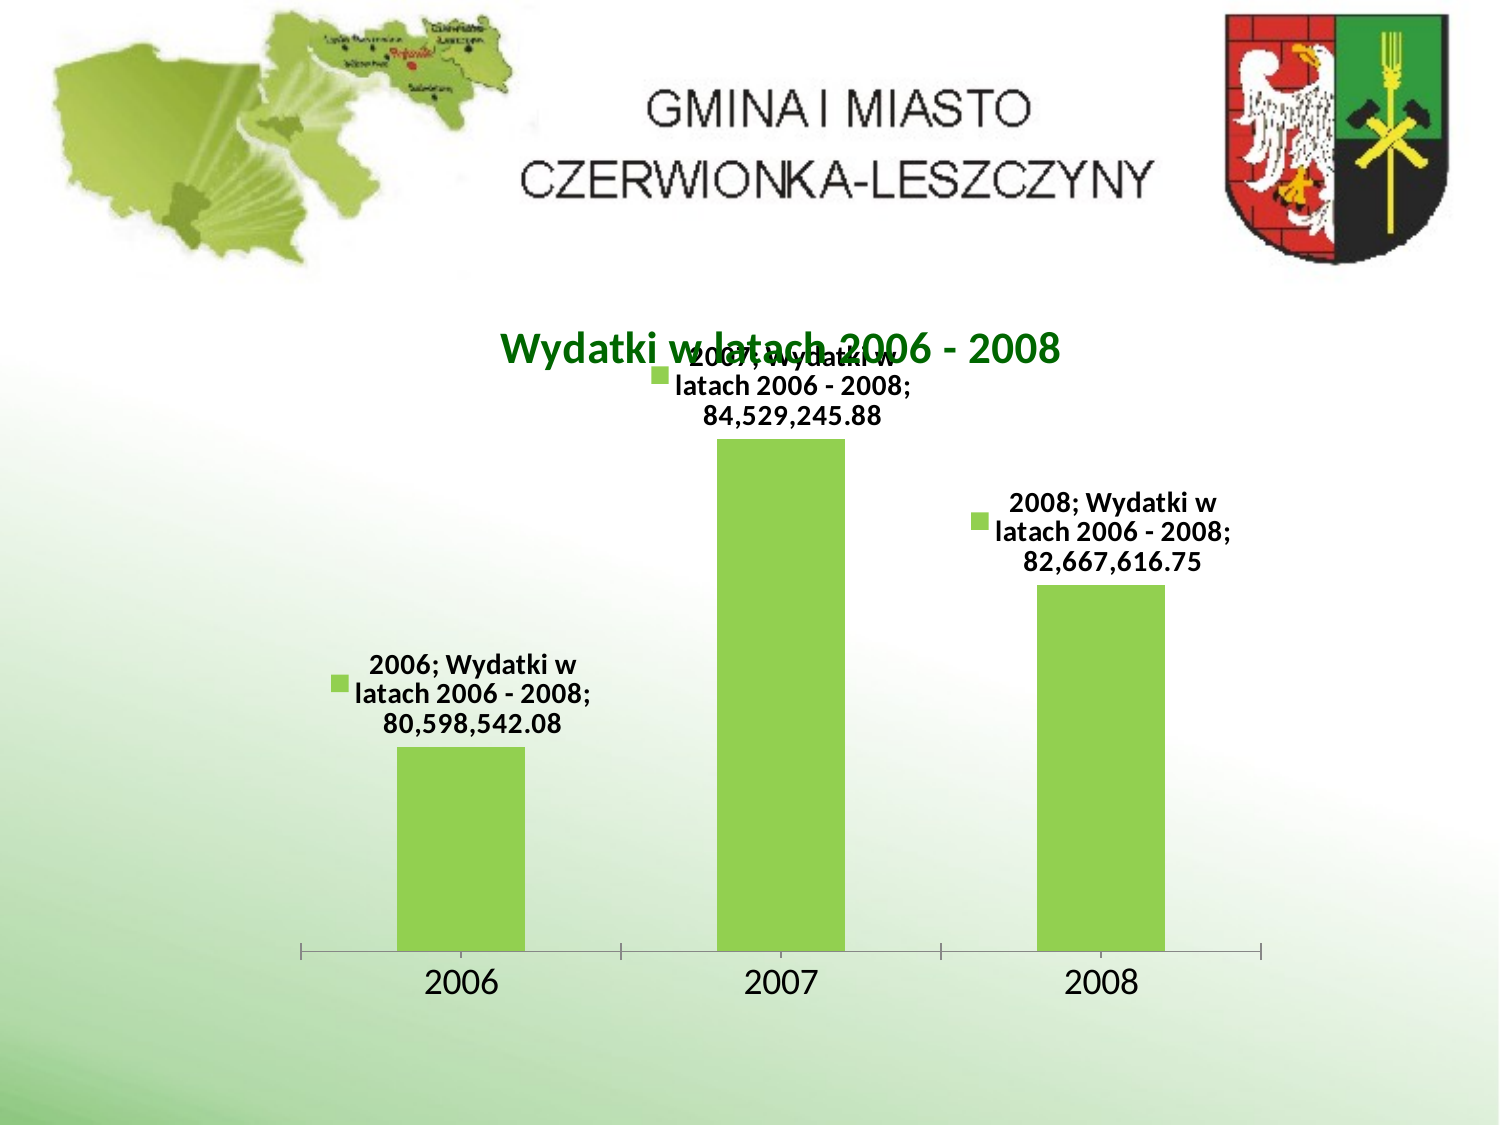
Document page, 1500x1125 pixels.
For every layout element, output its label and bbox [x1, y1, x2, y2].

chart [280, 292, 1282, 1019]
picture [0, 0, 1500, 1125]
